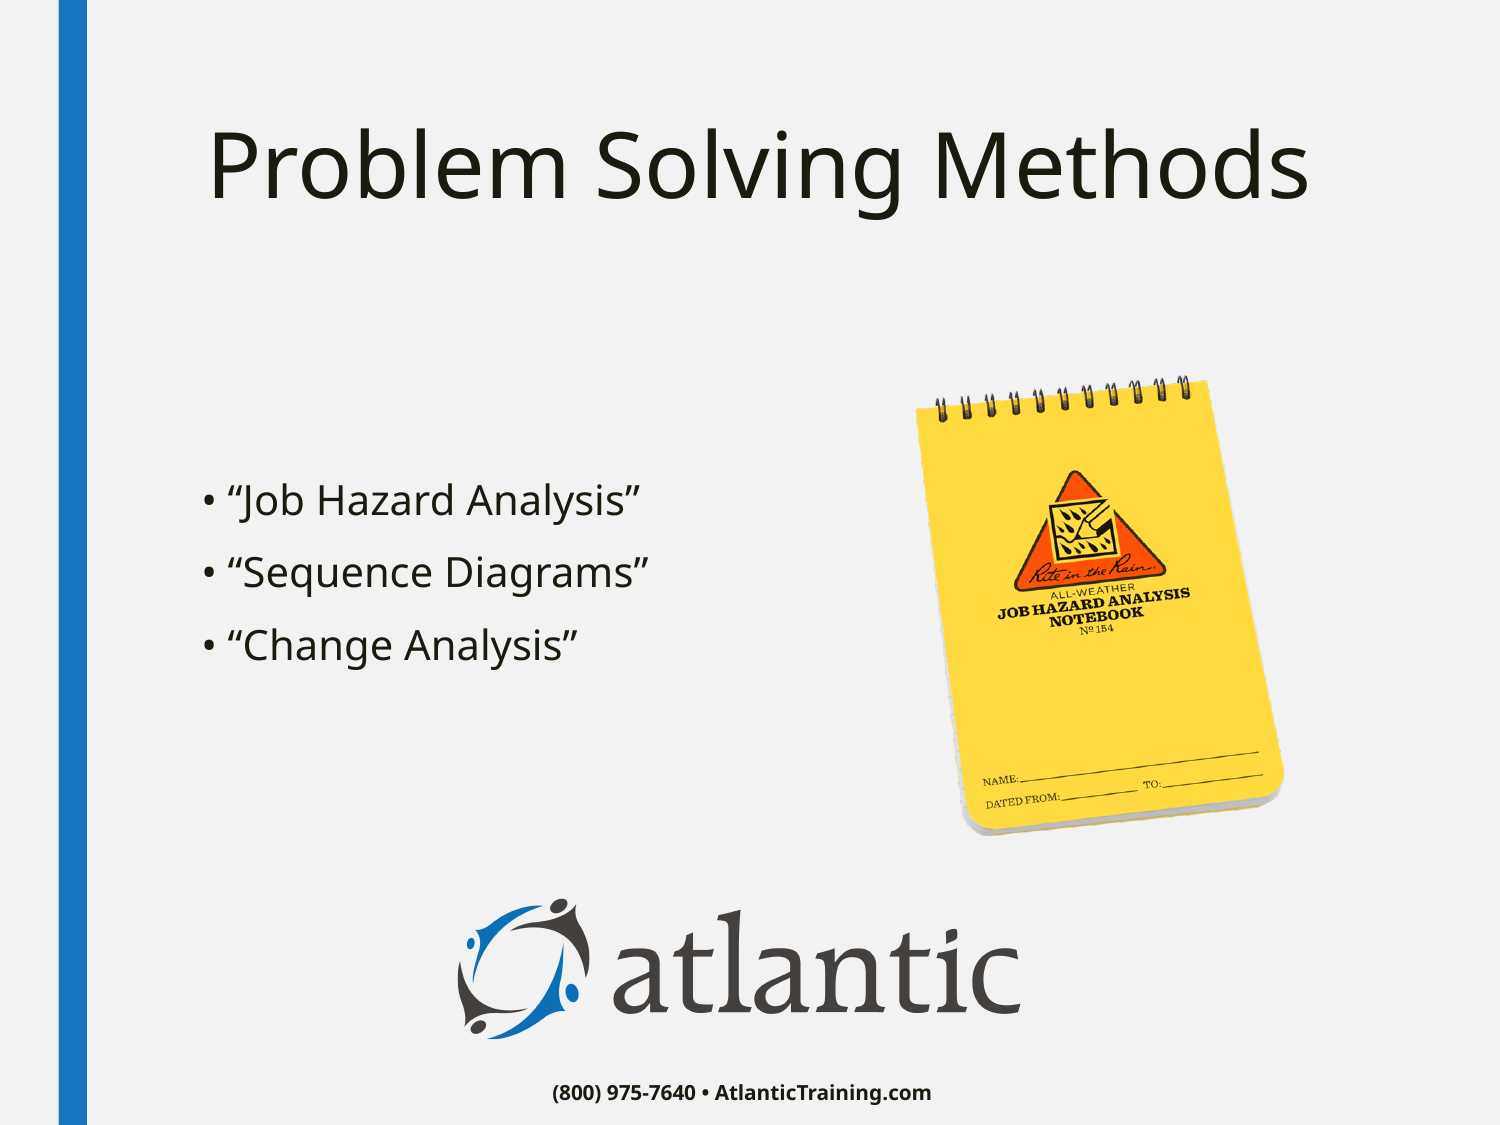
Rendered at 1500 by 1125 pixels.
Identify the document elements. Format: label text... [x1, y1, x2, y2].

list • “Job Hazard Analysis” • “Sequence Diagrams” • “Change Analysis” [186, 470, 760, 740]
footer (800) 975-7640 • AtlanticTraining.com [355, 1058, 1129, 1125]
picture [852, 356, 1350, 855]
picture [454, 886, 1030, 1058]
title Problem Solving Methods [168, 112, 1351, 275]
